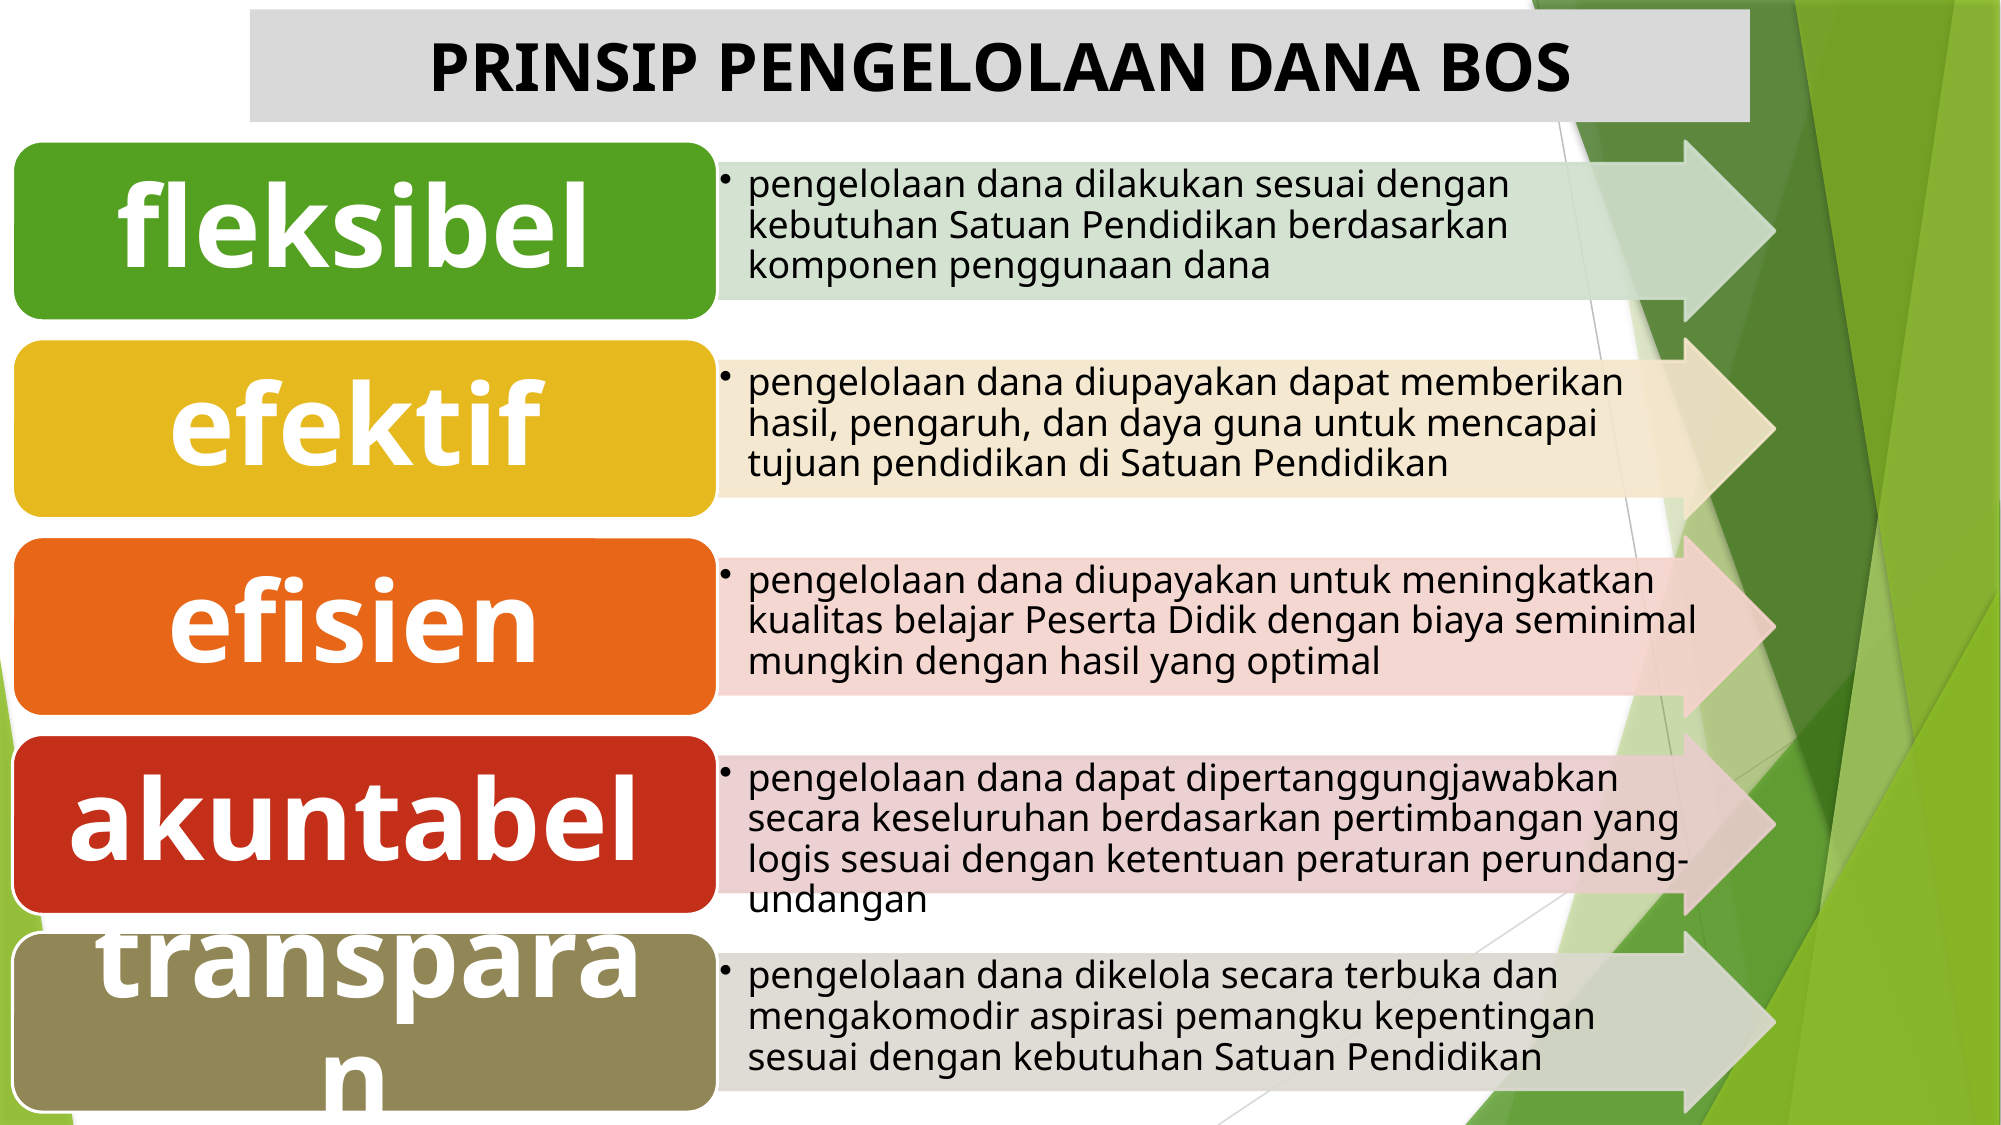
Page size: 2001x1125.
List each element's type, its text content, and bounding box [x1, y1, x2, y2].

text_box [11, 140, 1776, 1113]
text_box PRINSIP PENGELOLAAN DANA BOS [252, 17, 1750, 113]
text_box [248, 8, 1751, 124]
